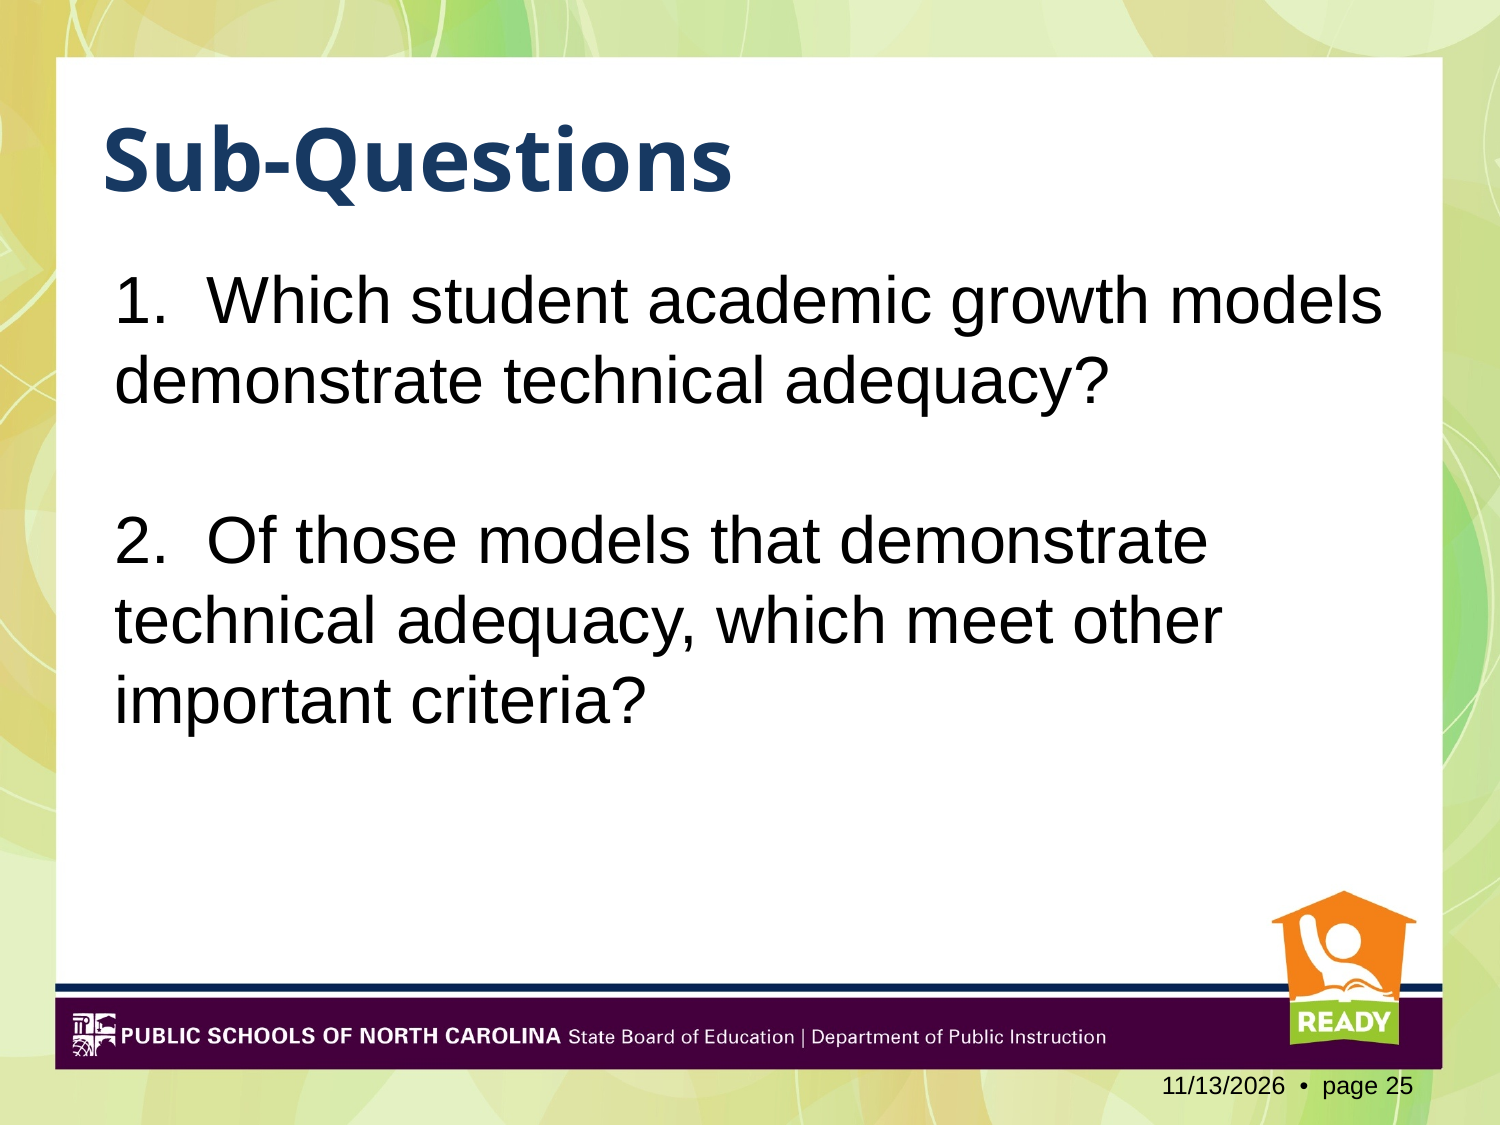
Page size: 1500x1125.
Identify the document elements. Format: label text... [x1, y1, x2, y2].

text_box 1. Which student academic growth models demonstrate technical adequacy? 2. Of those models that demonstrate technical adequacy, which meet other important criteria? [99, 249, 1425, 825]
picture [0, 0, 1500, 1125]
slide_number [1147, 1062, 1460, 1122]
title Sub-Questions [87, 87, 1413, 225]
